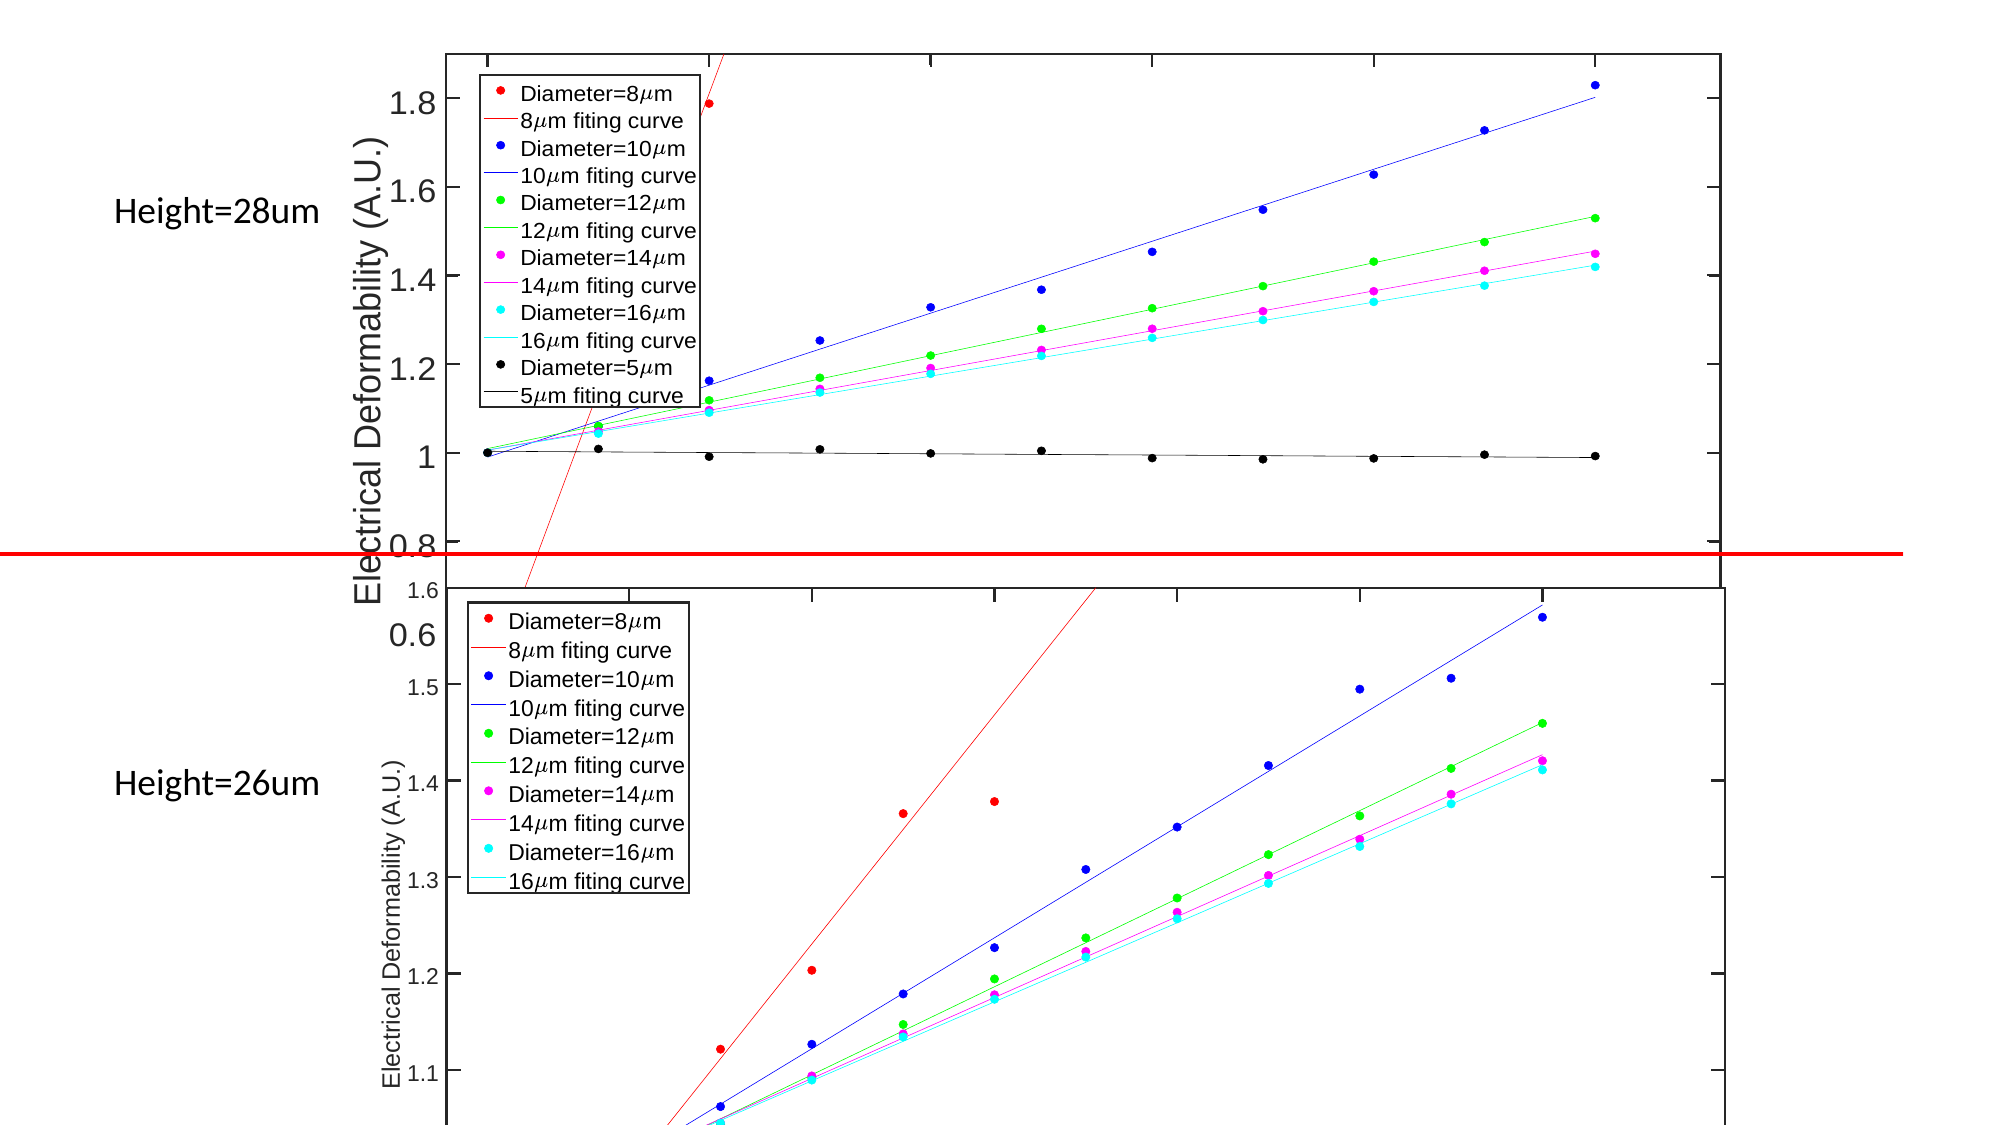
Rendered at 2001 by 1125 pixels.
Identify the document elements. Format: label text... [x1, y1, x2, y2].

picture [0, 0, 1904, 1125]
text_box Height=26um [99, 750, 231, 811]
text_box Height=28um [99, 178, 231, 239]
